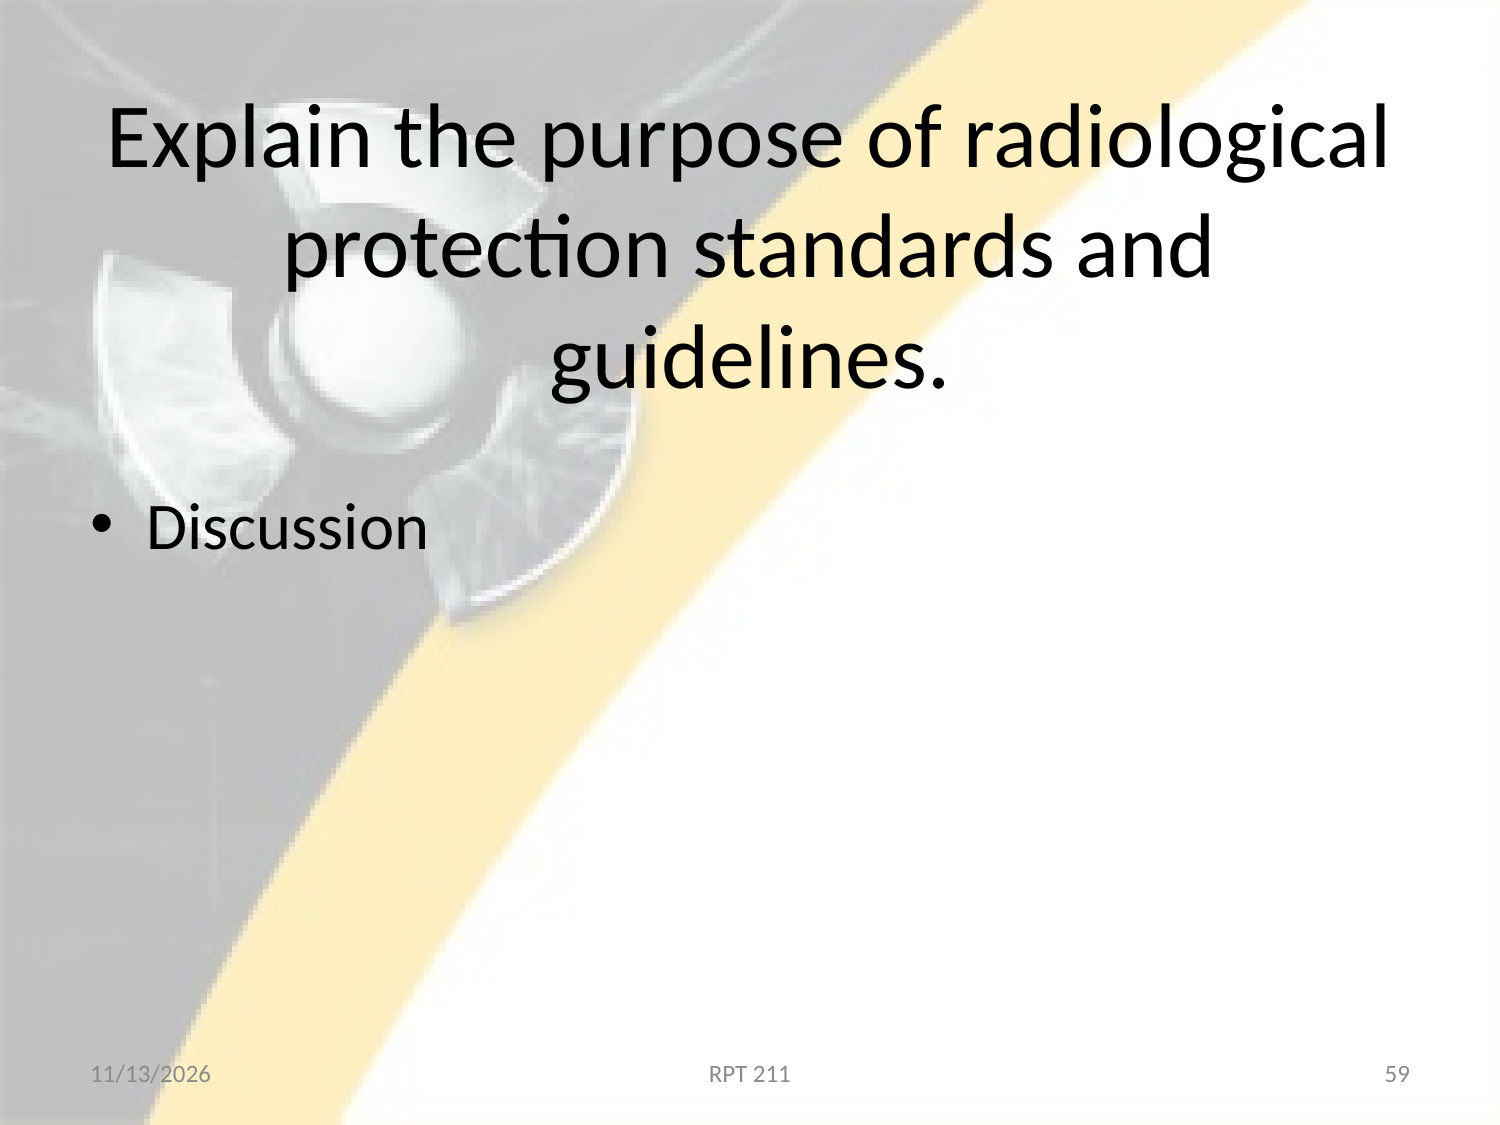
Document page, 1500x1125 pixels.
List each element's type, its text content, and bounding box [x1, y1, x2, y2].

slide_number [75, 1042, 425, 1103]
footer RPT 211 [512, 1042, 988, 1103]
slide_number 59 [1074, 1042, 1425, 1103]
list Discussion [75, 474, 1425, 986]
title Explain the purpose of radiological protection standards and guidelines. [75, 45, 1425, 438]
